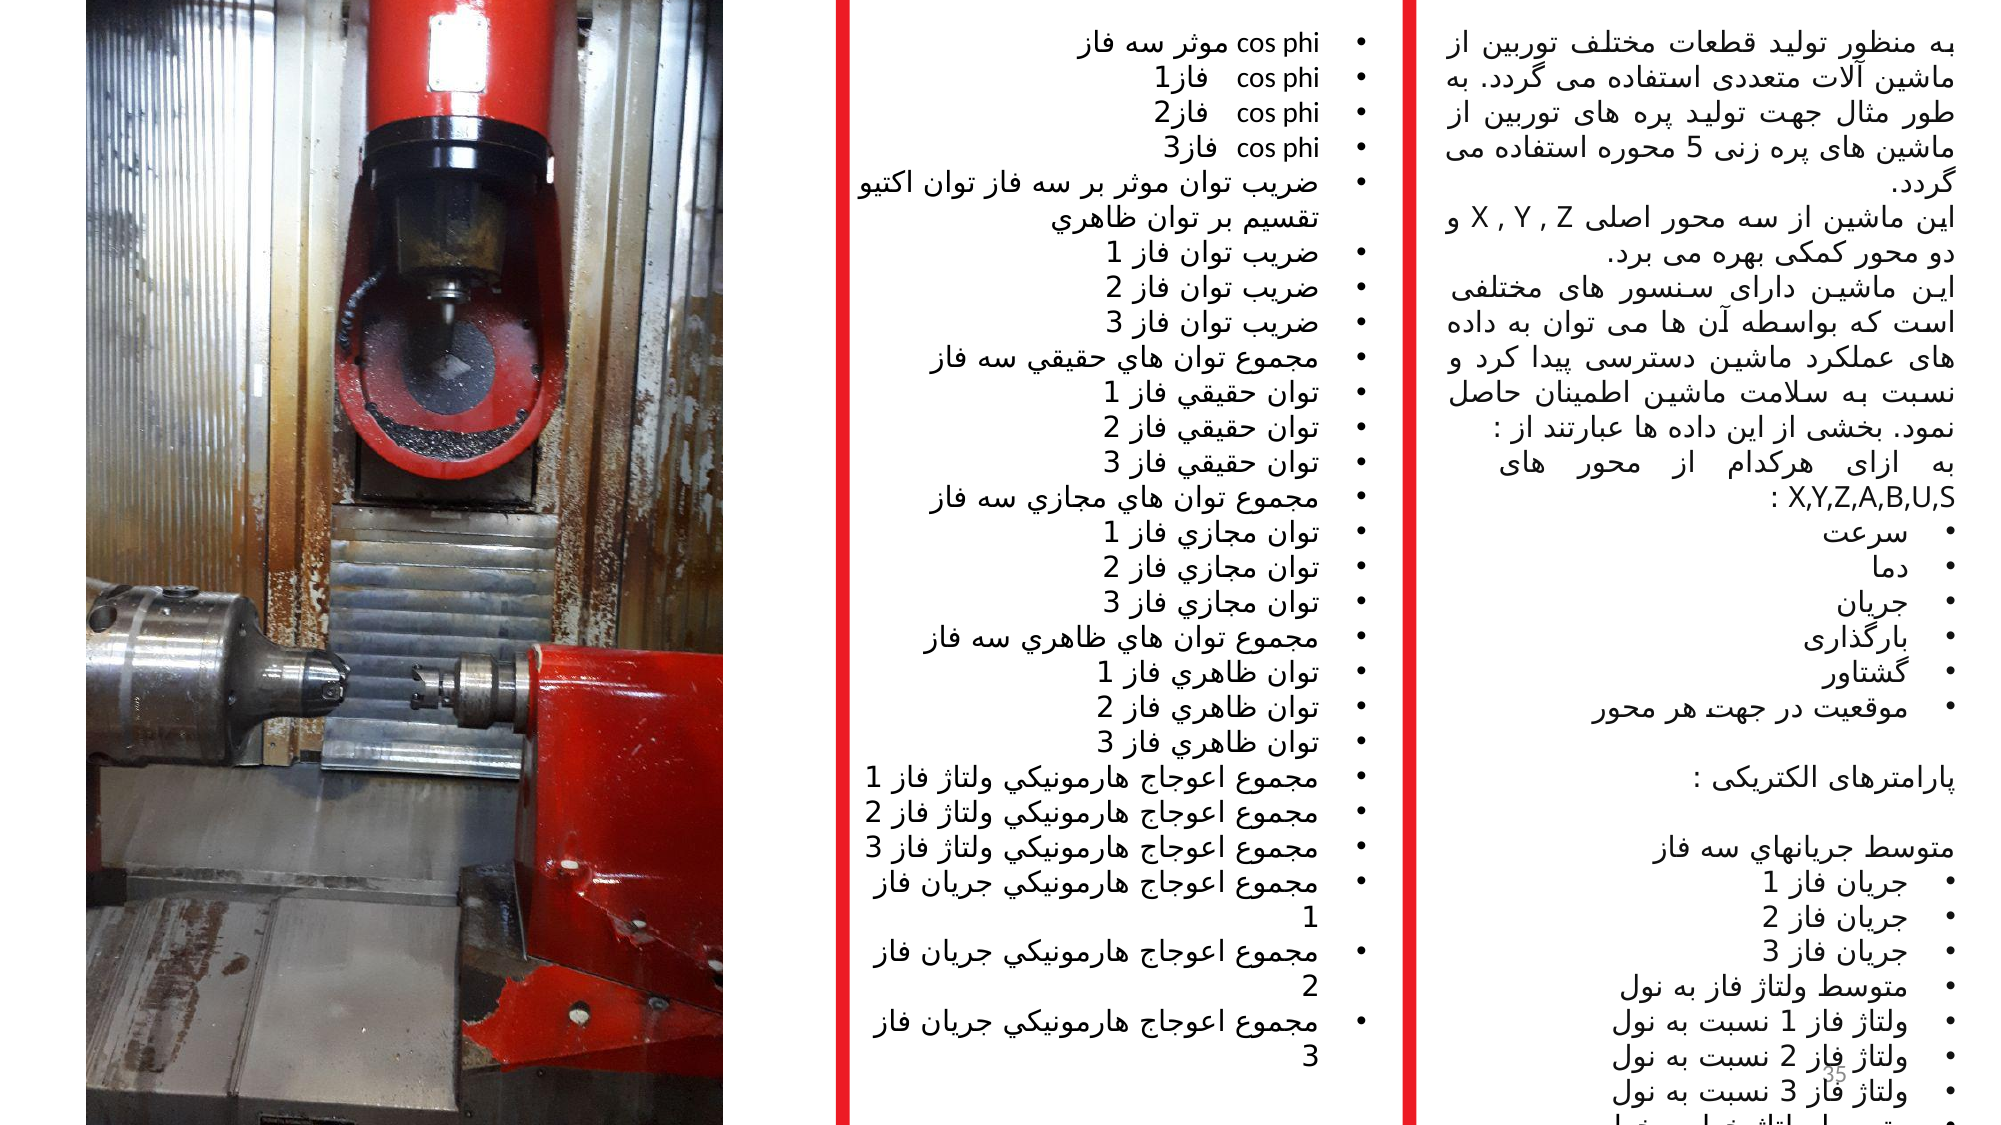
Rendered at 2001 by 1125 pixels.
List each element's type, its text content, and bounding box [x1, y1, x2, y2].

text_box [835, 0, 851, 1125]
picture [86, 0, 723, 1125]
text_box [1402, 0, 1417, 1125]
text_box cos phi موثر سه فاز cos phi فاز1 cos phi فاز2 cos phi فاز3 ضريب توان موثر بر سه فاز توان اكتيو تقسيم بر توان ظاهري ضريب توان فاز 1 ضريب توان فاز 2 ضريب توان فاز 3 مجموع توان هاي حقيقي سه فاز توان حقيقي فاز 1 توان حقيقي فاز 2 توان حقيقي فاز 3 مجموع توان هاي مجازي سه فاز توان مجازي فاز 1 توان مجازي فاز 2 توان مجازي فاز 3 مجموع توان هاي ظاهري سه فاز توان ظاهري فاز 1 توان ظاهري فاز 2 توان ظاهري فاز 3 مجموع اعوجاج هارمونيكي ولتاژ فاز 1 مجموع اعوجاج هارمونيكي ولتاژ فاز 2 مجموع اعوجاج هارمونيكي ولتاژ فاز 3 مجموع اعوجاج هارمونيكي جريان فاز 1 مجموع اعوجاج هارمونيكي جريان فاز 2 مجموع اعوجاج هارمونيكي جريان فاز 3 [851, 16, 1382, 1125]
slide_number 35 [1412, 1042, 1863, 1103]
text_box به منظور تولید قطعات مختلف توربین از ماشین آلات متعددی استفاده می گردد. به طور مثال جهت تولید پره های توربین از ماشین های پره زنی 5 محوره استفاده می گردد. این ماشین از سه محور اصلی X , Y , Z و دو محور کمکی بهره می برد. این ماشین دارای سنسور های مختلفی است که بواسطه آن ها می توان به داده های عملکرد ماشین دسترسی پیدا کرد و نسبت به سلامت ماشین اطمینان حاصل نمود. بخشی از این داده ها عبارتند از : به ازای هرکدام از محور های X,Y,Z,A,B,U,S : سرعت دما جریان بارگذاری گشتاور موقعیت در جهت هر محور پارامترهای الکتریکی : متوسط جريانهاي سه فاز جريان فاز 1 جريان فاز 2 جريان فاز 3 متوسط ولتاژ فاز به نول ولتاژ فاز 1 نسبت به نول ولتاژ فاز 2 نسبت به نول ولتاژ فاز 3 نسبت به نول متوسط ولتاژ خط به خط ولتاژ فاز 1 نسبت به نول ولتاژ فاز 2 نسبت به نول ولتاژ فاز 3 نسبت به نول [1430, 16, 1971, 1125]
